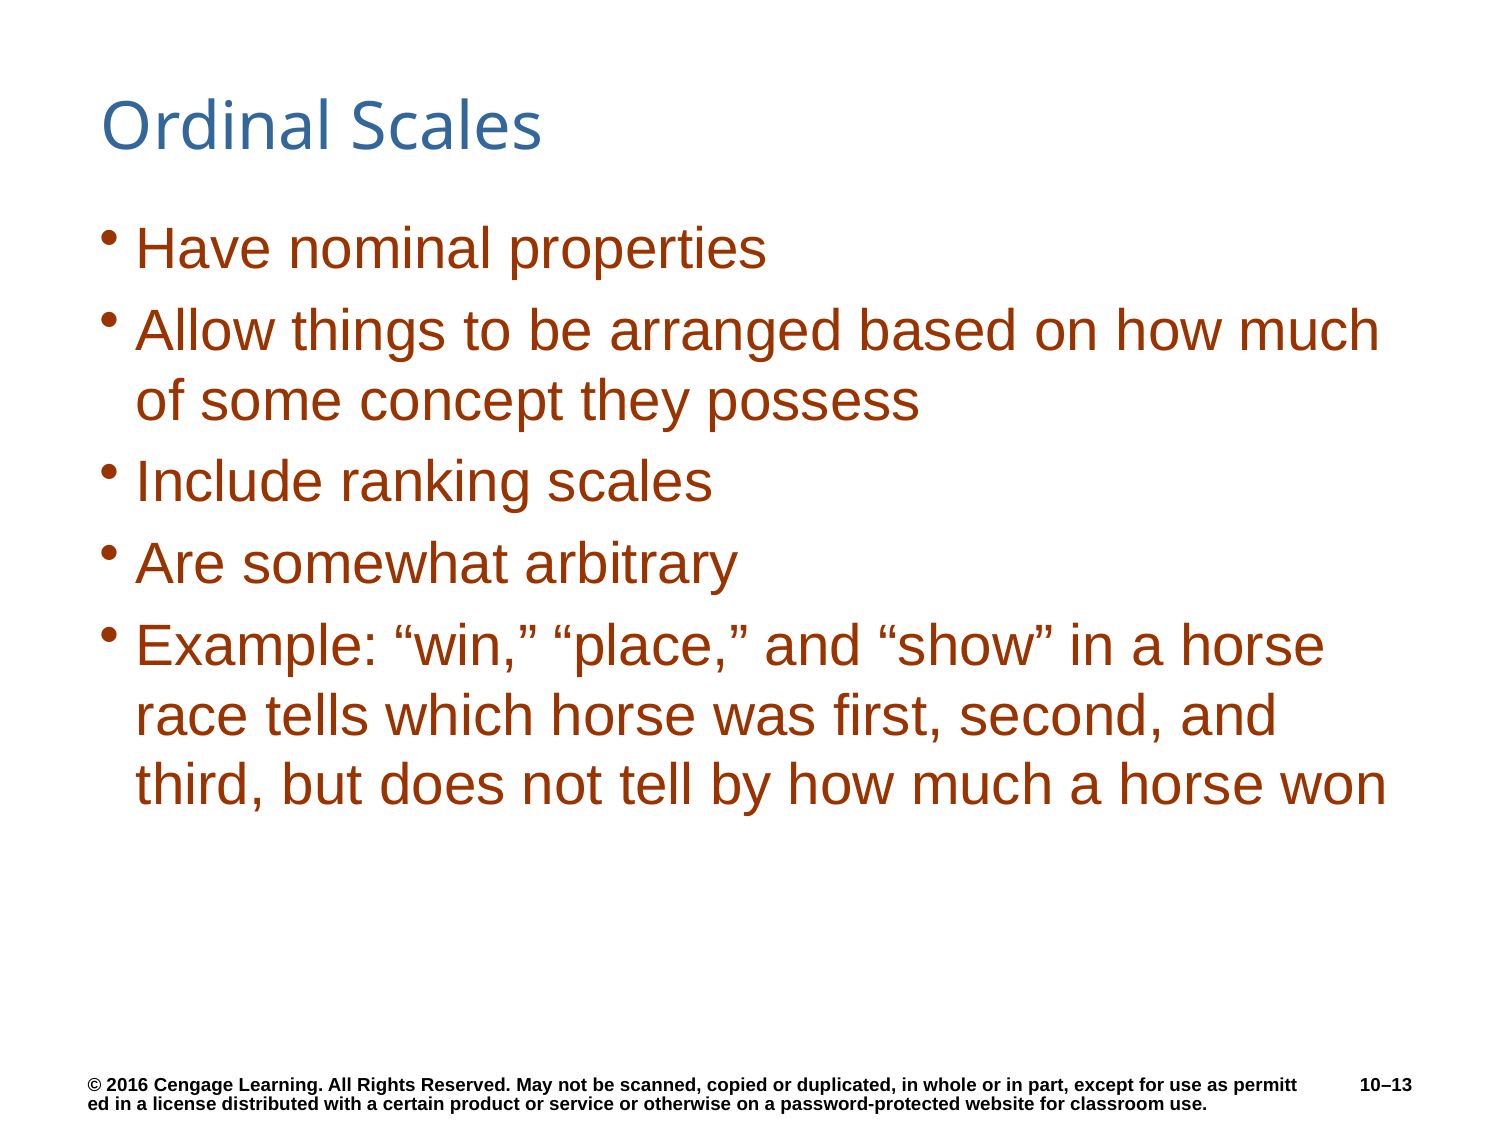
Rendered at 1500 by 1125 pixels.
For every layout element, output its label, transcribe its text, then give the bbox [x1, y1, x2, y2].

title Ordinal Scales [85, 75, 1411, 171]
slide_number 10–13 [1050, 1042, 1413, 1103]
footer © 2016 Cengage Learning. All Rights Reserved. May not be scanned, copied or duplicated, in whole or in part, except for use as permitted in a license distributed with a certain product or service or otherwise on a password-protected website for classroom use. [87, 1057, 1050, 1103]
list Have nominal properties Allow things to be arranged based on how much of some concept they possess Include ranking scales Are somewhat arbitrary Example: “win,” “place,” and “show” in a horse race tells which horse was first, second, and third, but does not tell by how much a horse won [84, 202, 1414, 1013]
